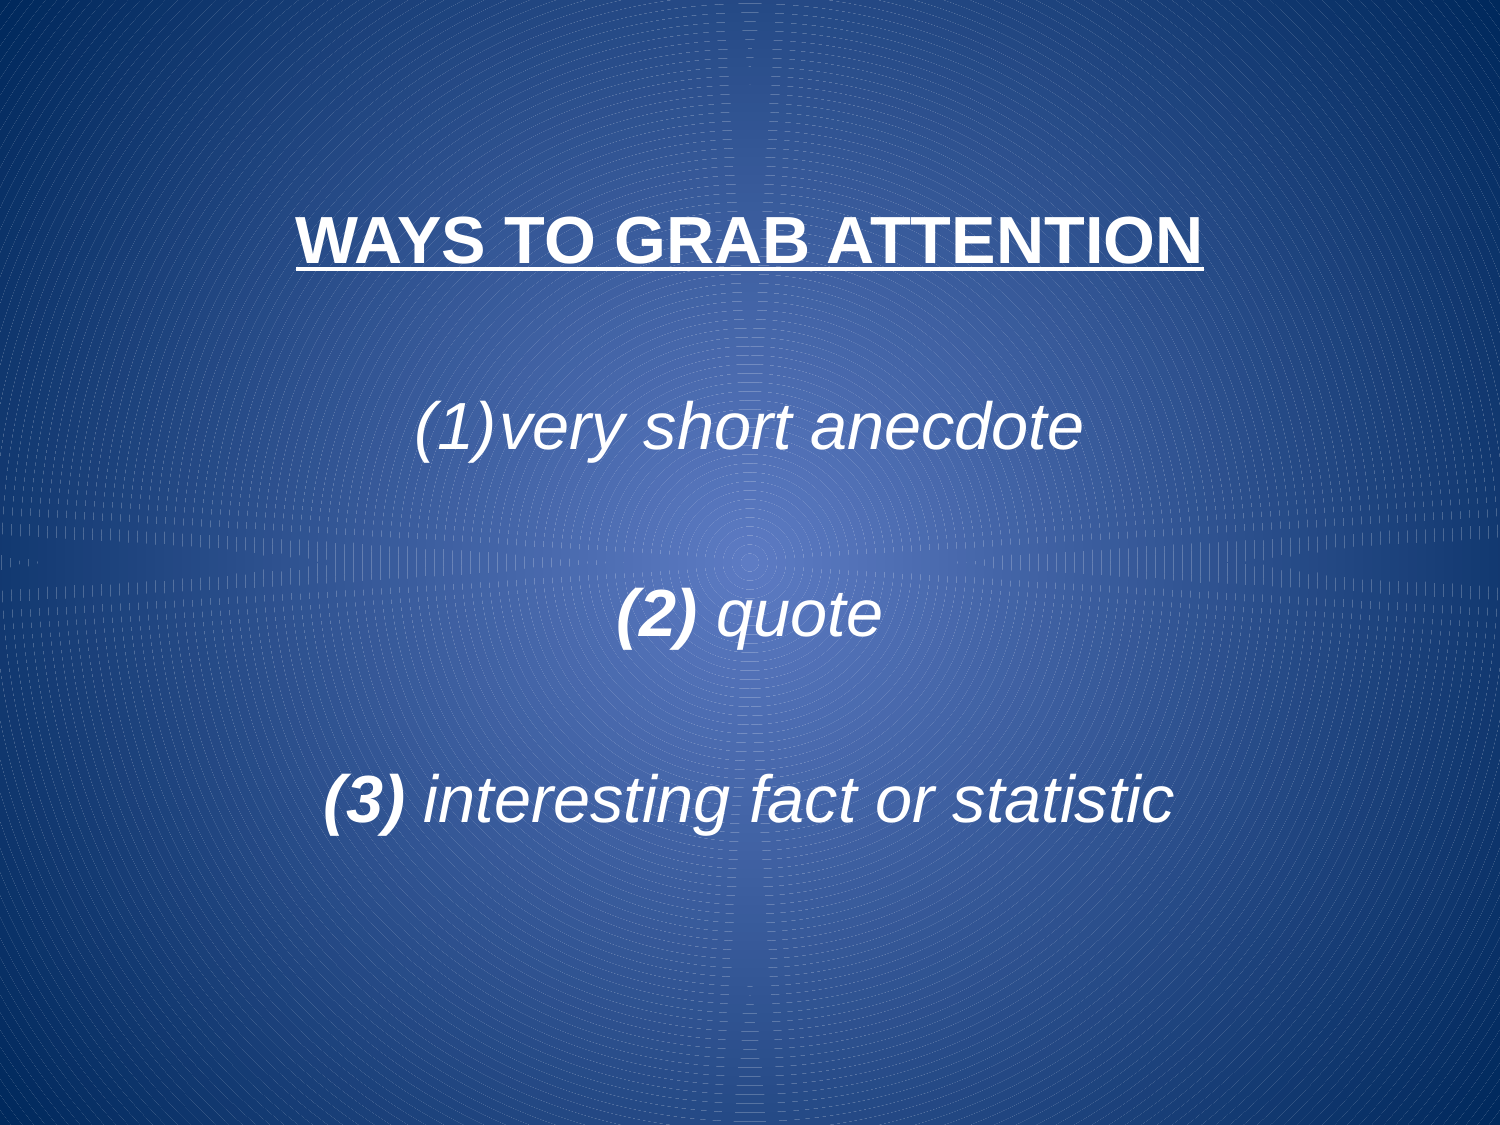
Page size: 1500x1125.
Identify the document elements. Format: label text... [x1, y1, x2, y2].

list Ways to Grab Attention very short anecdote (2) quote (3) interesting fact or statistic [75, 188, 1425, 1005]
